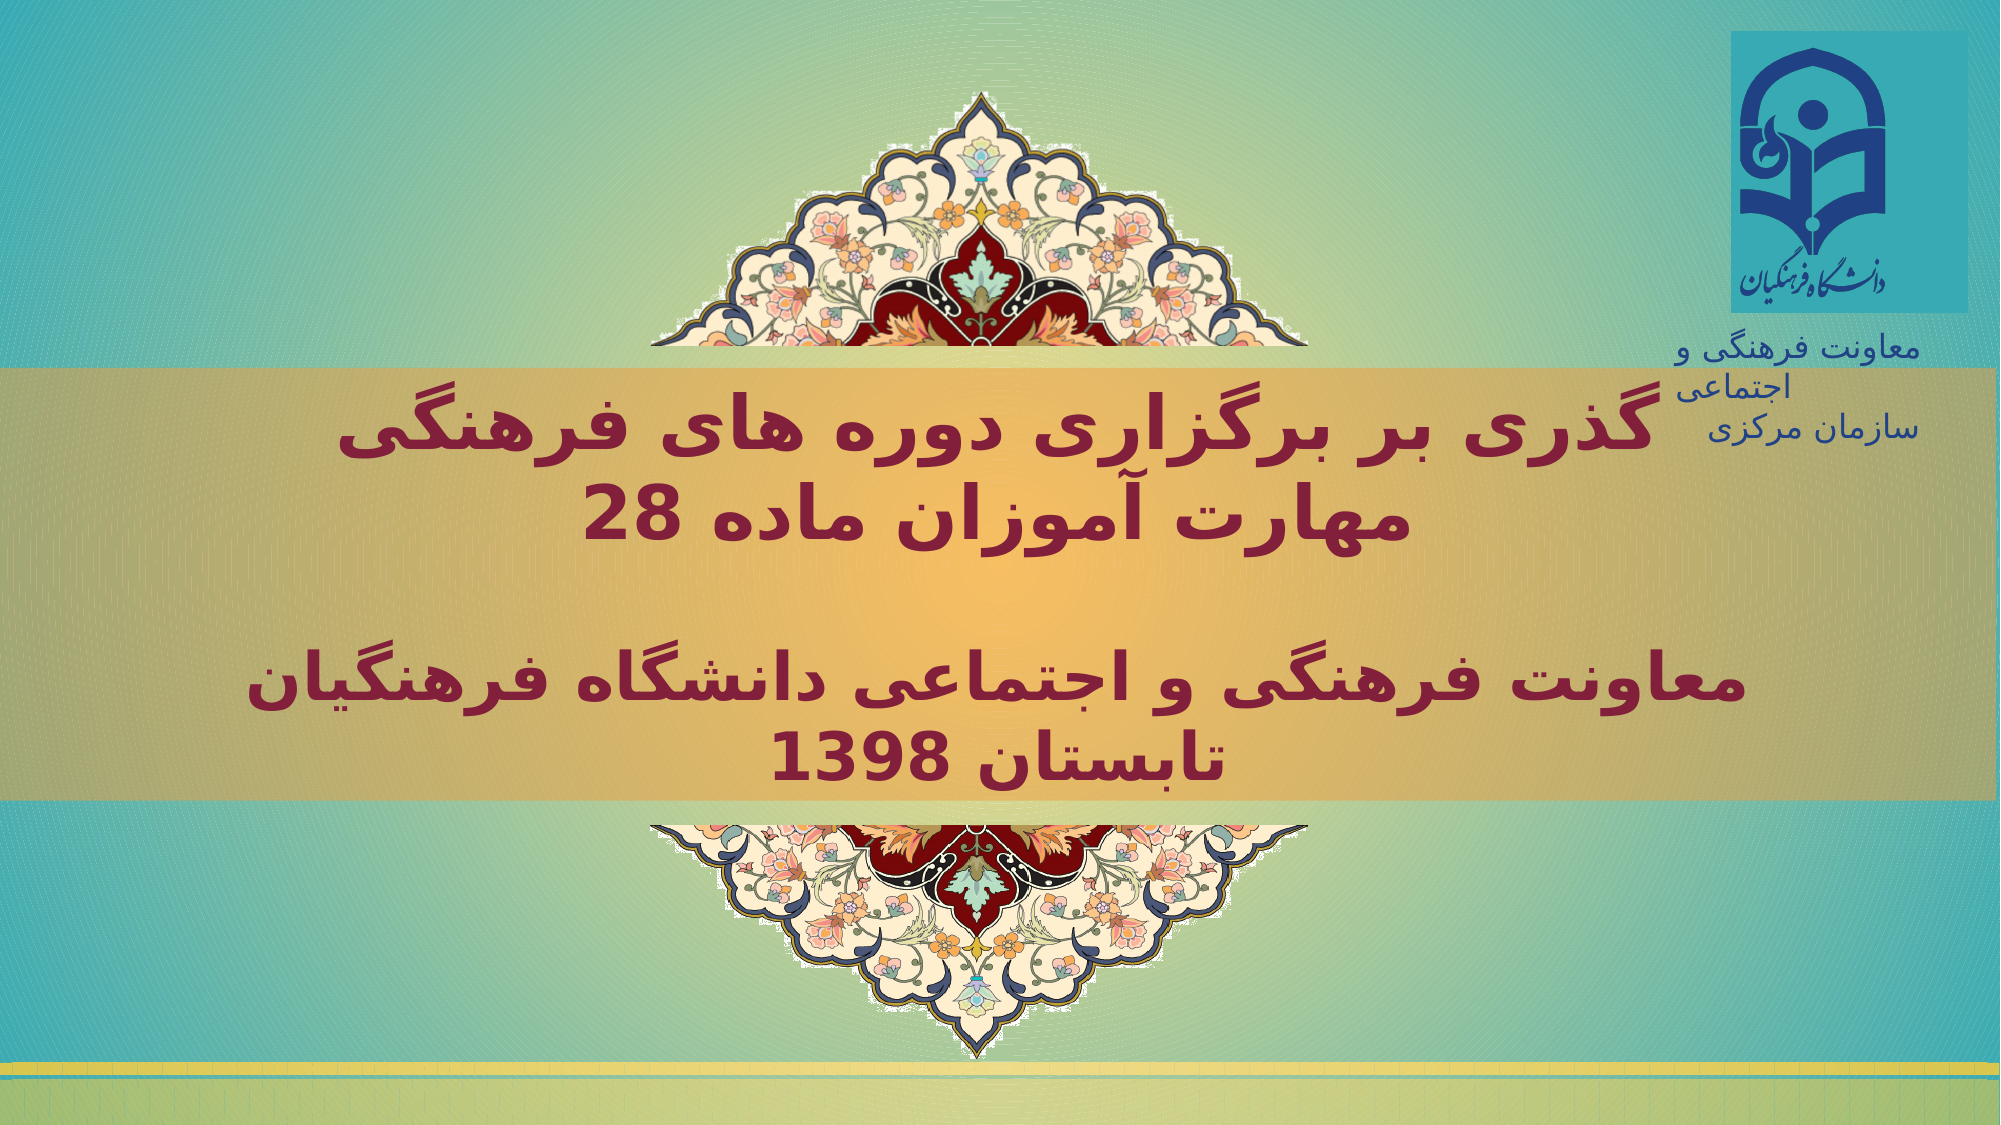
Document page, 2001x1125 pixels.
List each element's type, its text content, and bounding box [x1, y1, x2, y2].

picture [650, 91, 1308, 346]
title گذری بر برگزاری دوره های فرهنگی مهارت آموزان ماده 28 معاونت فرهنگی و اجتماعی دانشگاه فرهنگیان تابستان 1398 [0, 367, 1997, 801]
text_box معاونت فرهنگی و اجتماعی سازمان مرکزی [1660, 349, 1967, 453]
picture [1650, 32, 1967, 349]
picture [650, 825, 1308, 1059]
